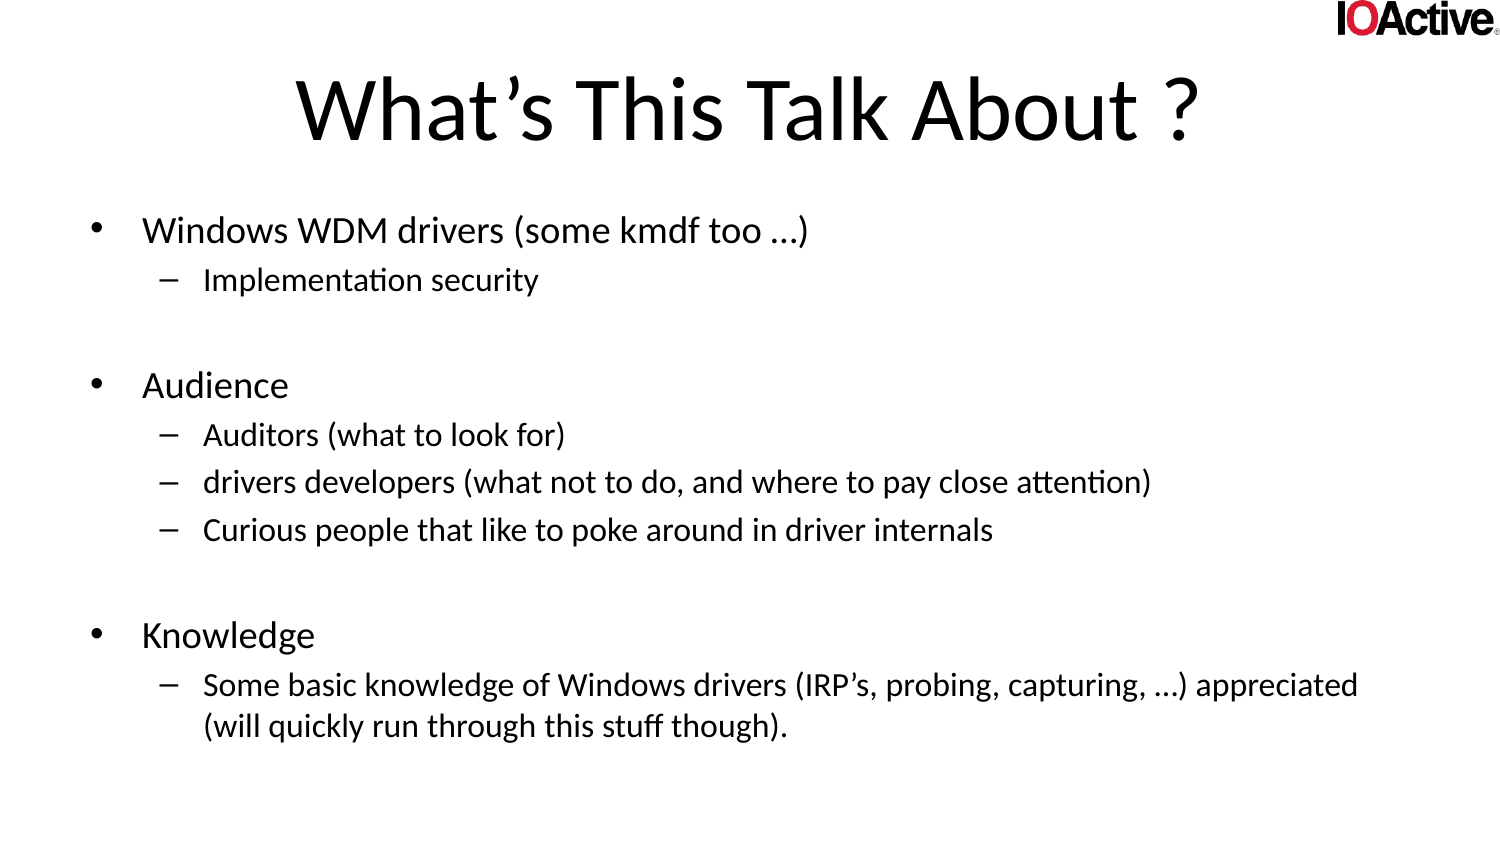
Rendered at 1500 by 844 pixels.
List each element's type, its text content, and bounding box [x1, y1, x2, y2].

title What’s This Talk About ? [75, 33, 1425, 175]
picture [1337, 0, 1500, 36]
list Windows WDM drivers (some kmdf too …) Implementation security Audience Auditors (what to look for) drivers developers (what not to do, and where to pay close attention) Curious people that like to poke around in driver internals Knowledge Some basic knowledge of Windows drivers (IRP’s, probing, capturing, …) appreciated (will quickly run through this stuff though). [75, 196, 1425, 754]
